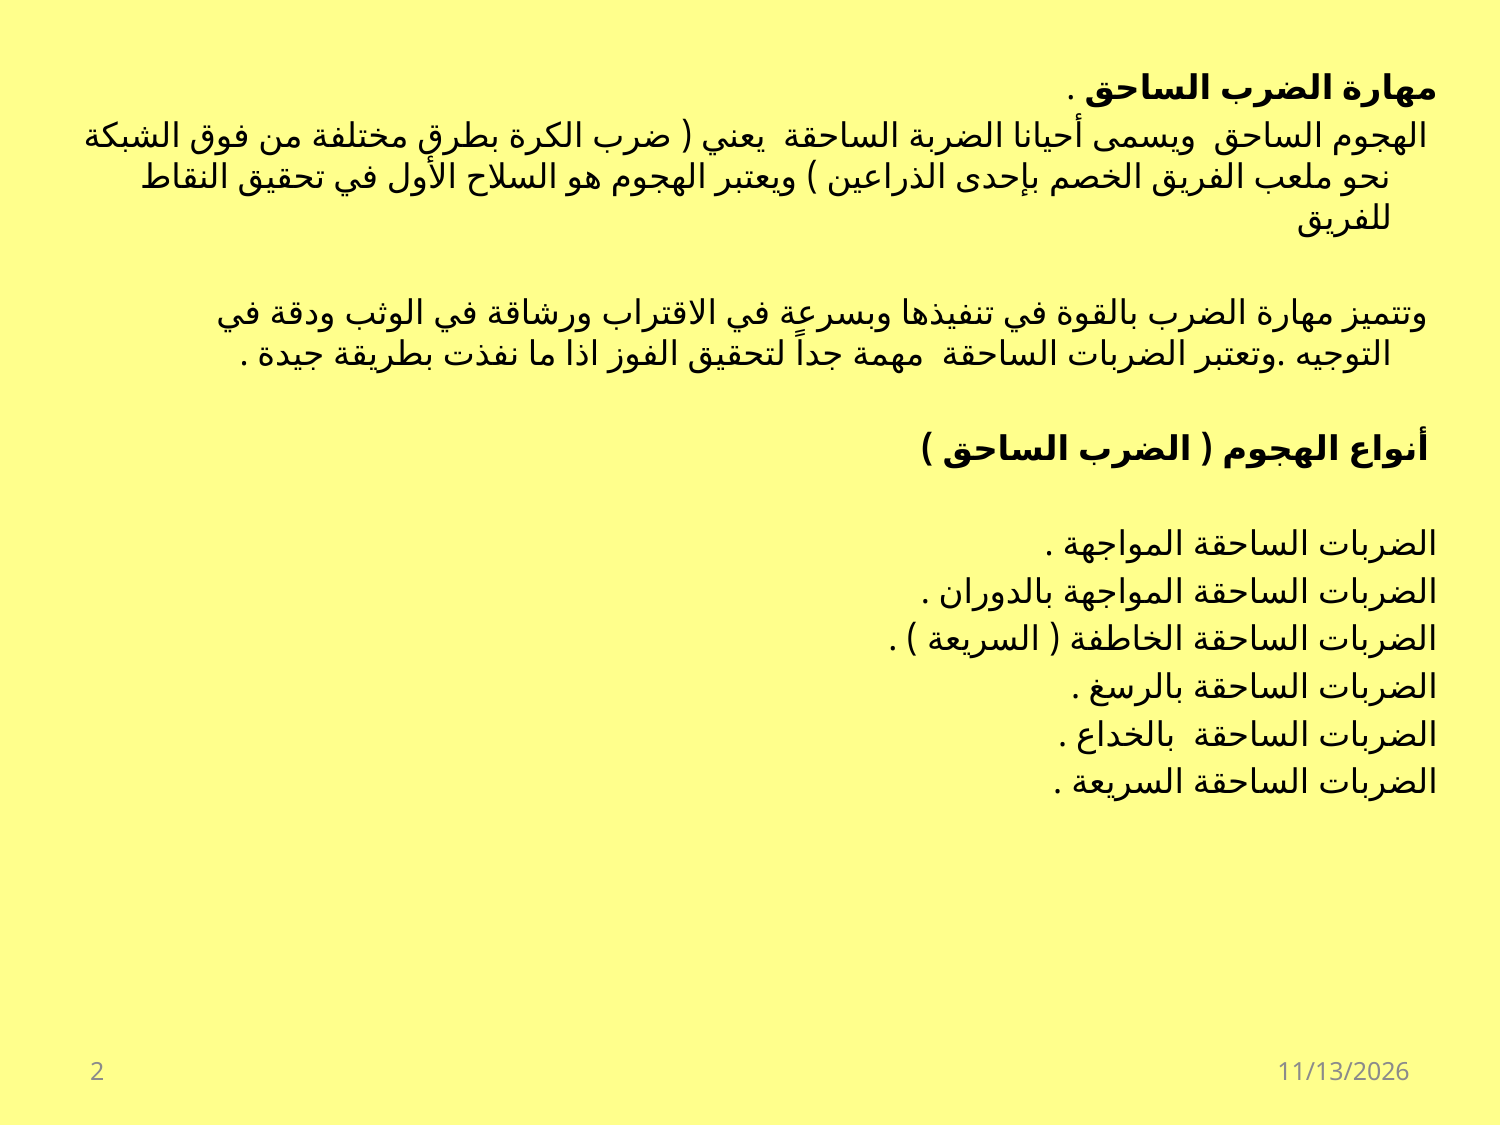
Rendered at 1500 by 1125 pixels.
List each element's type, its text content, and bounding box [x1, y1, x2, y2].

list مهارة الضرب الساحق . الهجوم الساحق ويسمى أحيانا الضربة الساحقة يعني ( ضرب الكرة بطرق مختلفة من فوق الشبكة نحو ملعب الفريق الخصم بإحدى الذراعين ) ويعتبر الهجوم هو السلاح الأول في تحقيق النقاط للفريق وتتميز مهارة الضرب بالقوة في تنفيذها وبسرعة في الاقتراب ورشاقة في الوثب ودقة في التوجيه .وتعتبر الضربات الساحقة مهمة جداً لتحقيق الفوز اذا ما نفذت بطريقة جيدة . أنواع الهجوم ( الضرب الساحق ) الضربات الساحقة المواجهة . الضربات الساحقة المواجهة بالدوران . الضربات الساحقة الخاطفة ( السريعة ) . الضربات الساحقة بالرسغ . الضربات الساحقة بالخداع . الضربات الساحقة السريعة . [35, 58, 1454, 1102]
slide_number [1074, 1042, 1425, 1103]
slide_number 2 [75, 1042, 425, 1103]
